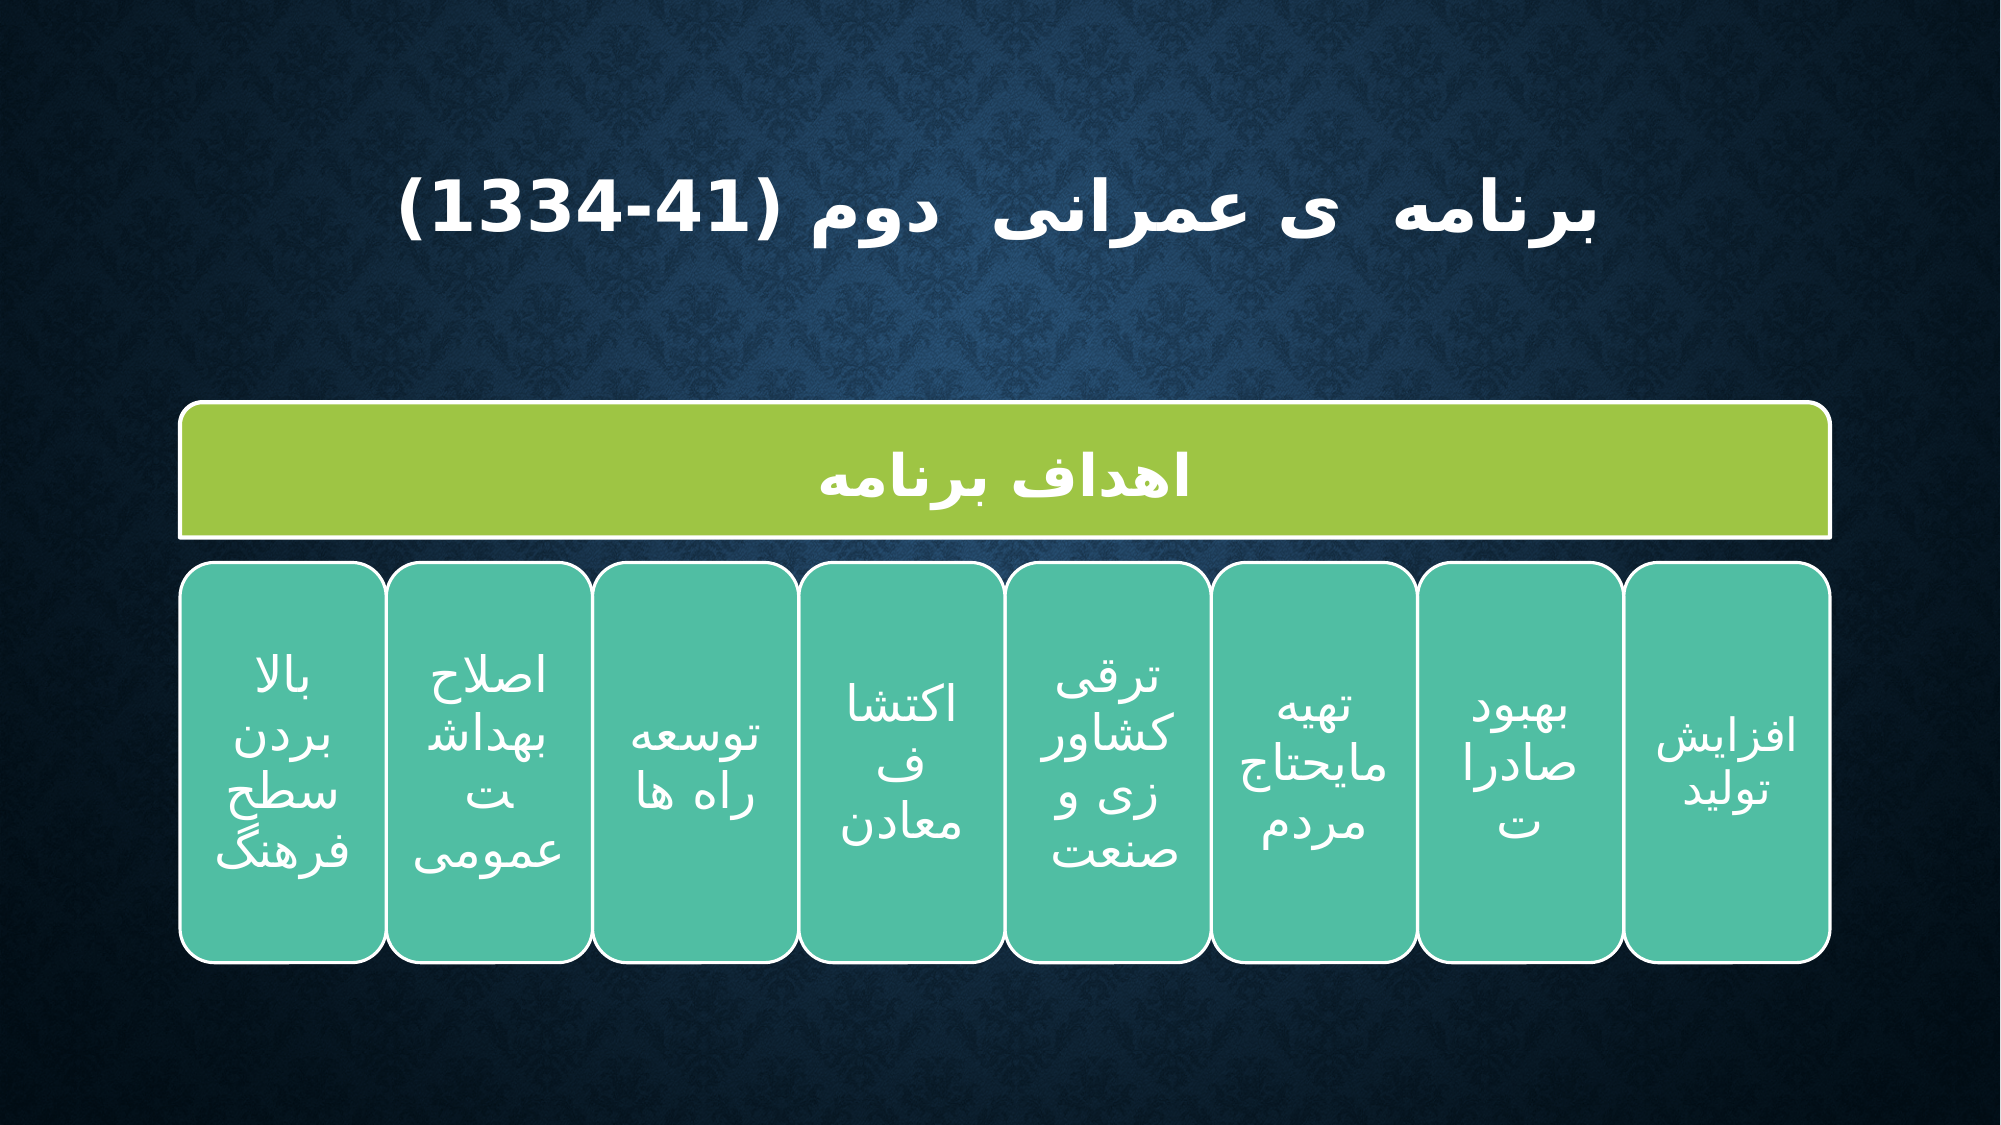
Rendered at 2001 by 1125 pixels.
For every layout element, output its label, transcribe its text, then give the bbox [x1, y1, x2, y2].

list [179, 561, 1831, 964]
text_box اهداف برنامه [177, 400, 1833, 540]
title برنامه ی عمرانی دوم (41-1334) [149, 99, 1849, 318]
